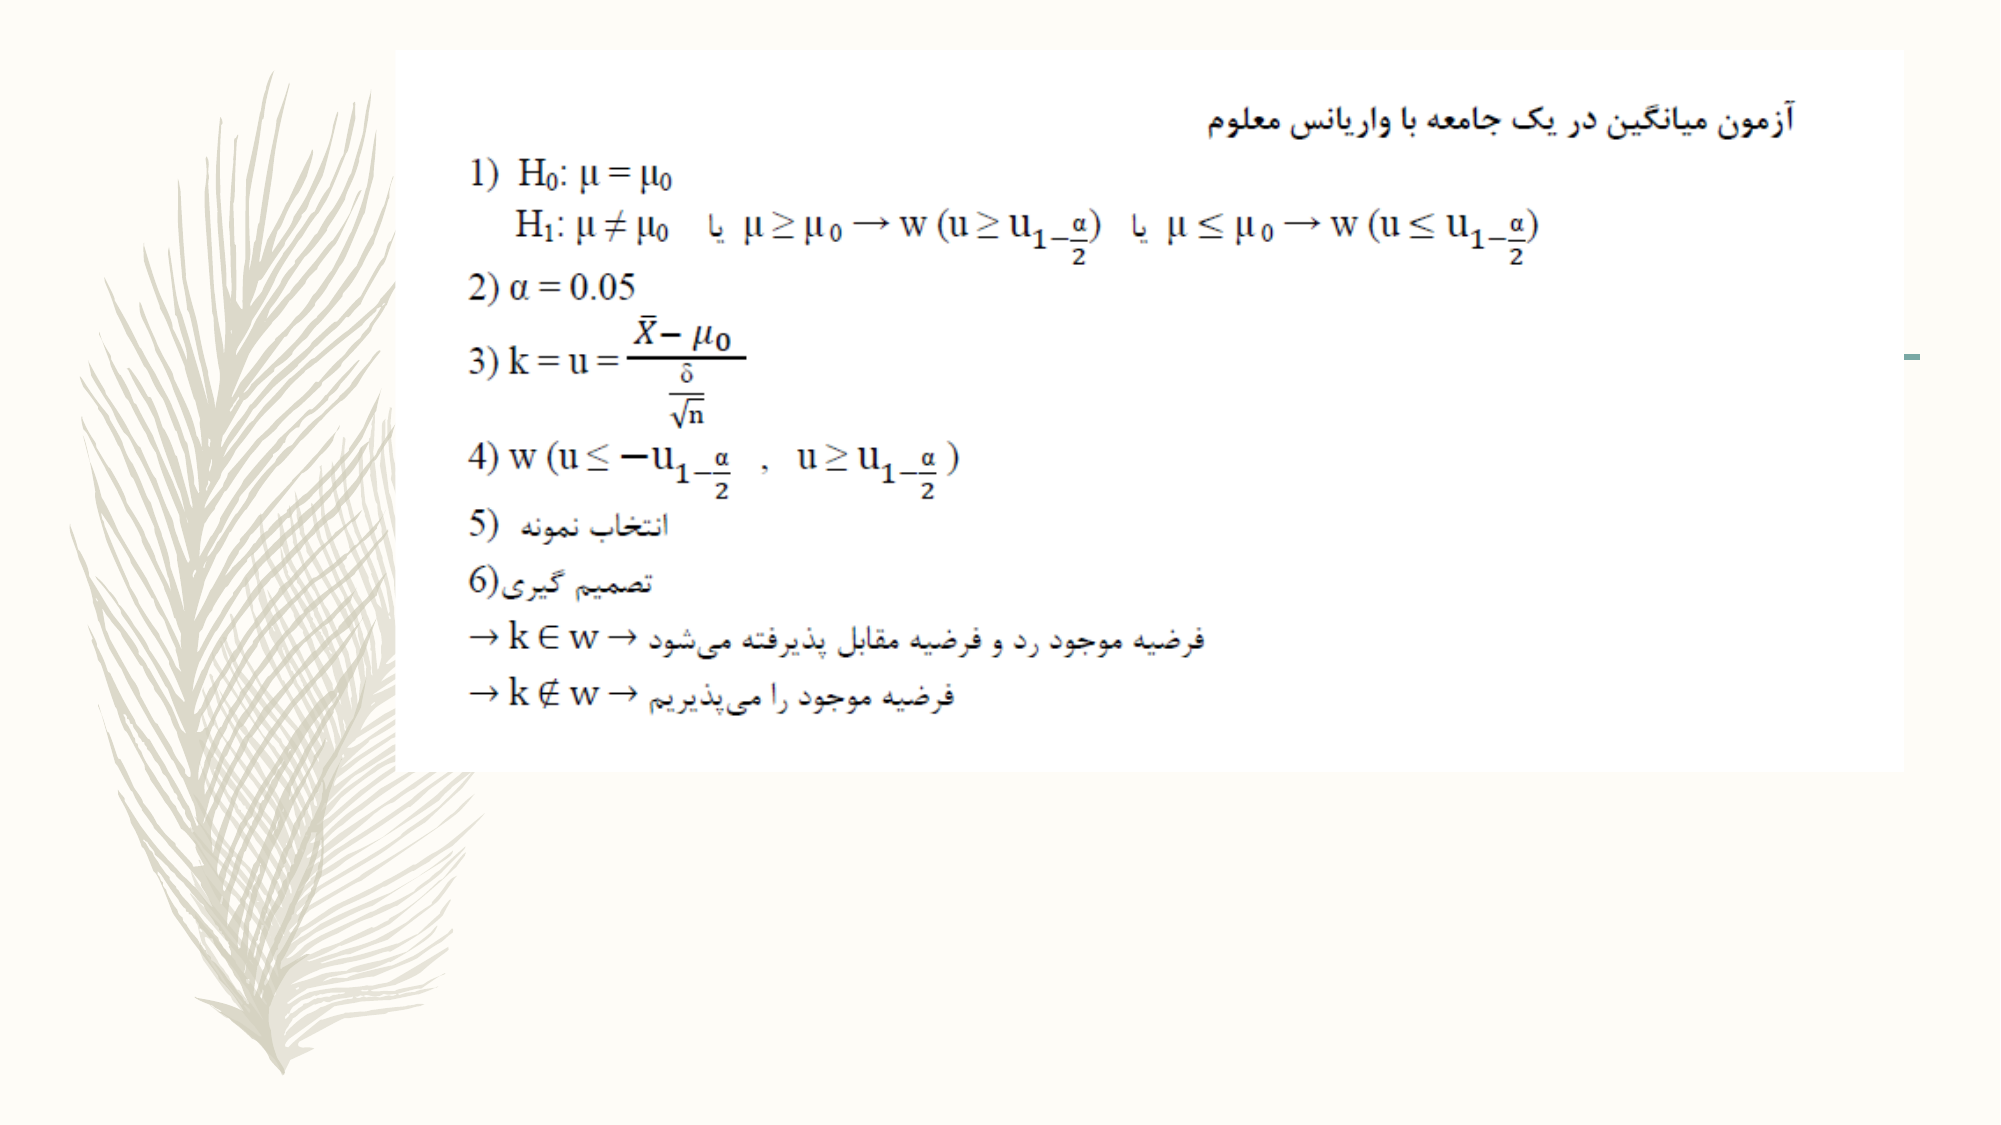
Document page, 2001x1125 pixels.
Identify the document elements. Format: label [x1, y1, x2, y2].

picture [394, 50, 1905, 772]
